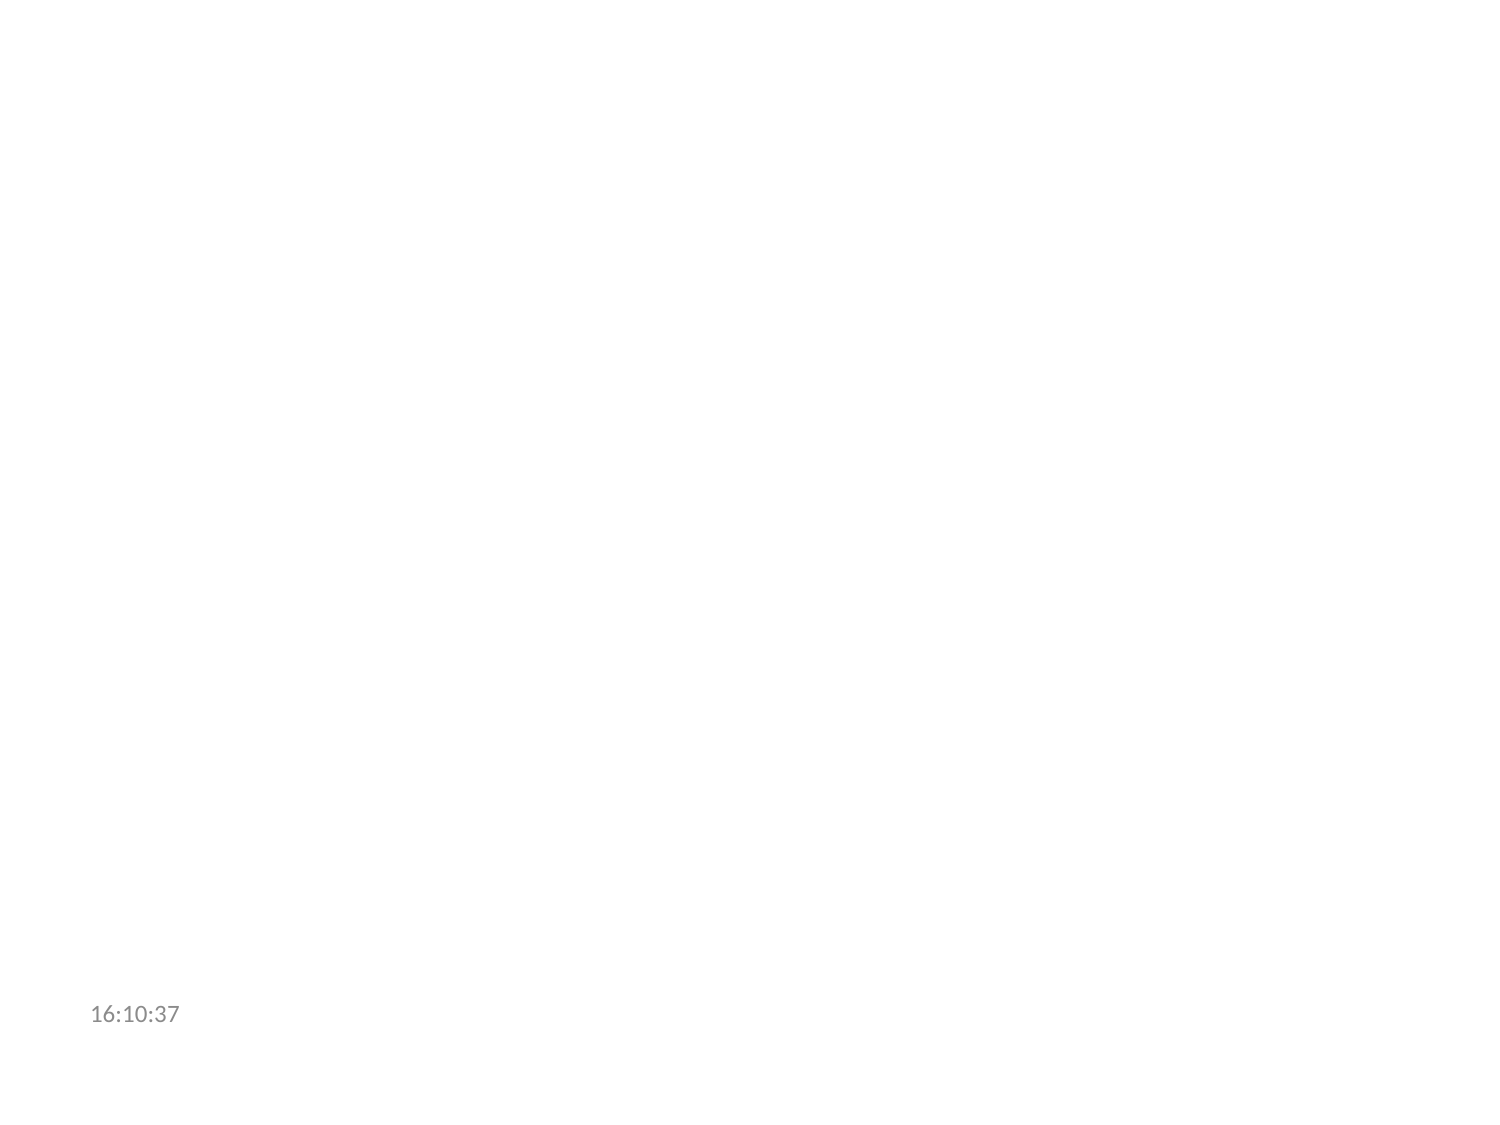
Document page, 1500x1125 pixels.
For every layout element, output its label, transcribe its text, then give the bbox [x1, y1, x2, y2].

text_box 15:35:09 [75, 982, 425, 1043]
